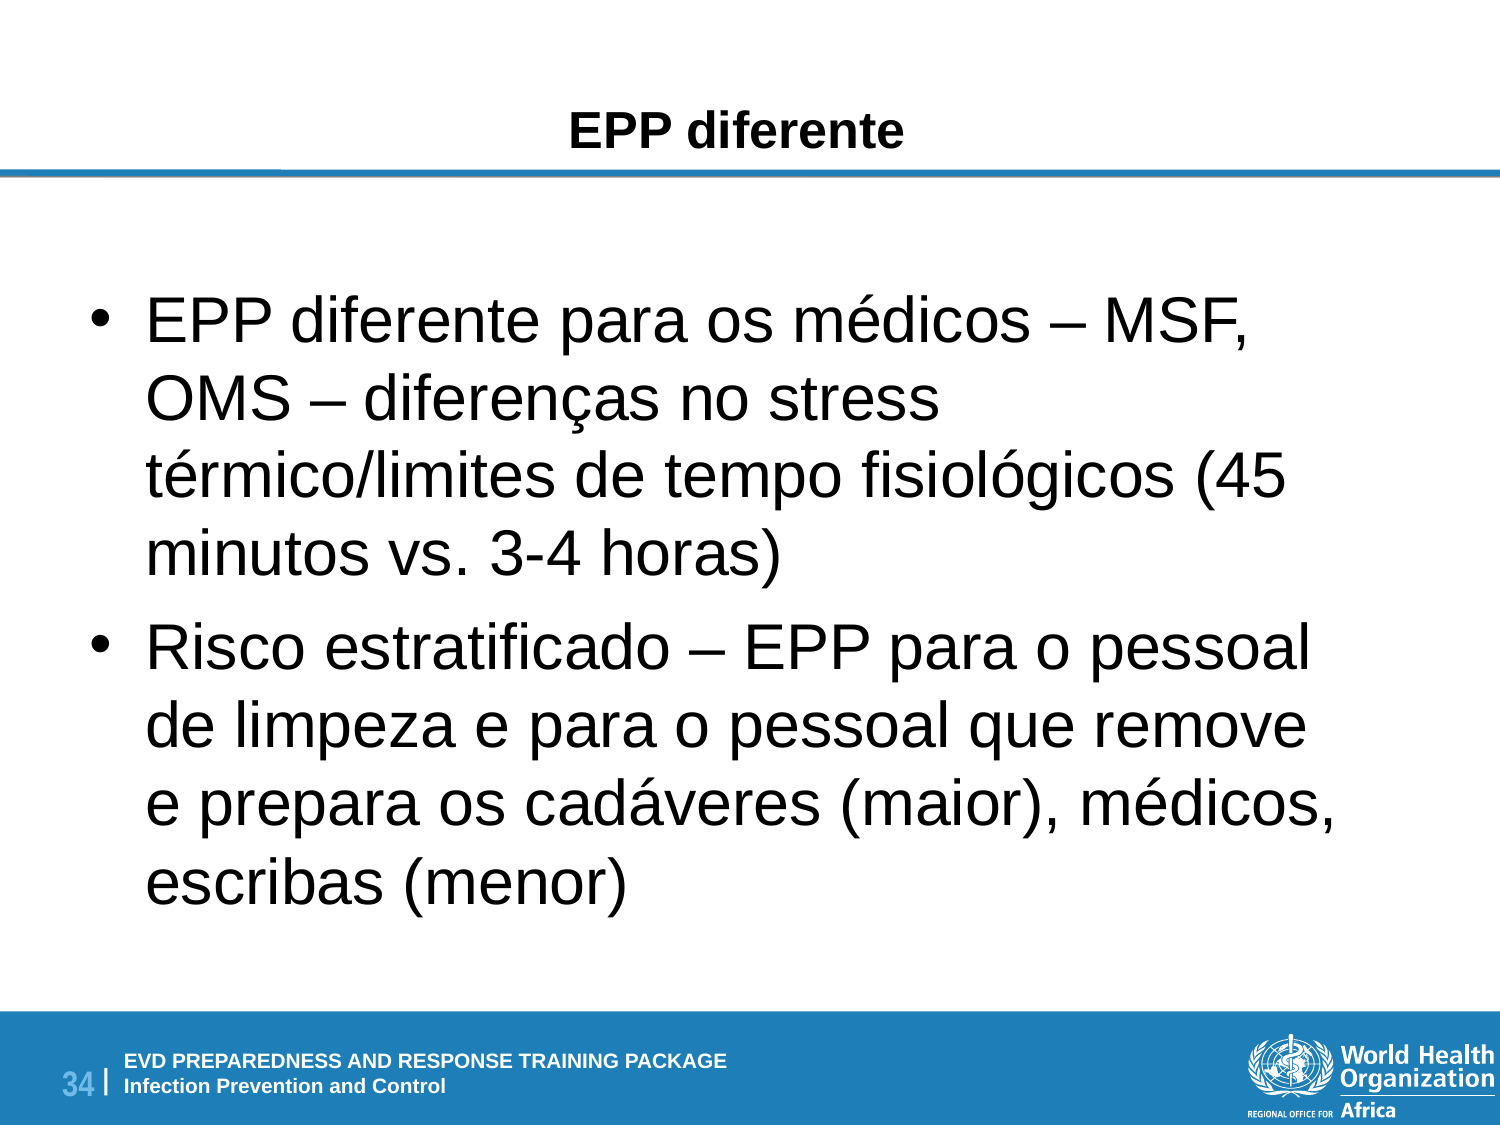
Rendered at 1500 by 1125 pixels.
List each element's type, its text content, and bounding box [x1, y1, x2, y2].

title EPP diferente [170, 0, 968, 200]
text_box EPP diferente para os médicos – MSF, OMS – diferenças no stress térmico/limites de tempo fisiológicos (45 minutos vs. 3-4 horas) Risco estratificado – EPP para o pessoal de limpeza e para o pessoal que remove e prepara os cadáveres (maior), médicos, escribas (menor) [87, 278, 1362, 918]
